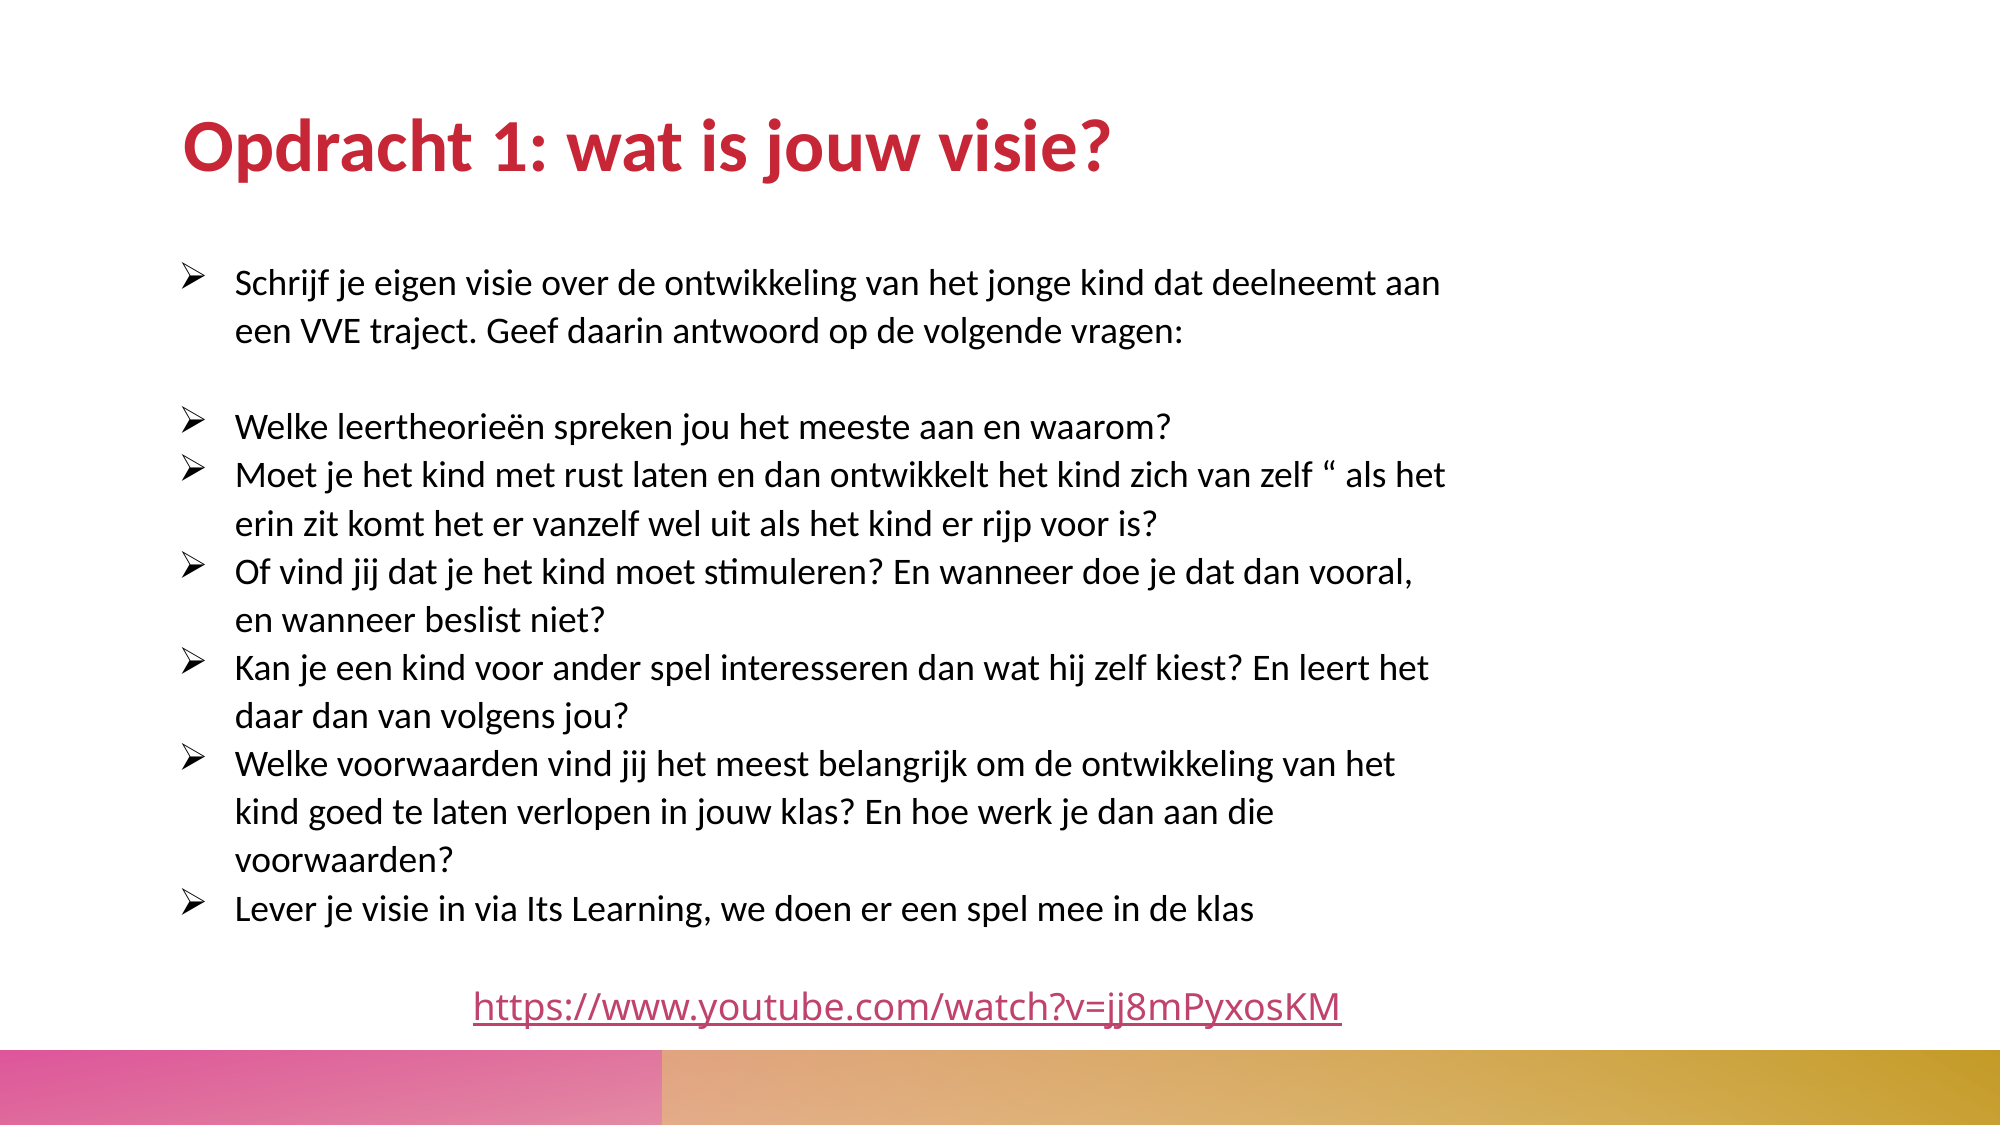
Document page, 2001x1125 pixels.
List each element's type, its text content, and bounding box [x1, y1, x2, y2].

text_box Schrijf je eigen visie over de ontwikkeling van het jonge kind dat deelneemt aan een VVE traject. Geef daarin antwoord op de volgende vragen: Welke leertheorieën spreken jou het meeste aan en waarom? Moet je het kind met rust laten en dan ontwikkelt het kind zich van zelf “ als het erin zit komt het er vanzelf wel uit als het kind er rijp voor is? Of vind jij dat je het kind moet stimuleren? En wanneer doe je dat dan vooral, en wanneer beslist niet? Kan je een kind voor ander spel interesseren dan wat hij zelf kiest? En leert het daar dan van volgens jou? Welke voorwaarden vind jij het meest belangrijk om de ontwikkeling van het kind goed te laten verlopen in jouw klas? En hoe werk je dan aan die voorwaarden? Lever je visie in via Its Learning, we doen er een spel mee in de klas [163, 247, 1472, 936]
text_box Opdracht 1: wat is jouw visie? [168, 88, 1130, 194]
text_box https://www.youtube.com/watch?v=jj8mPyxosKM [457, 975, 1458, 1087]
